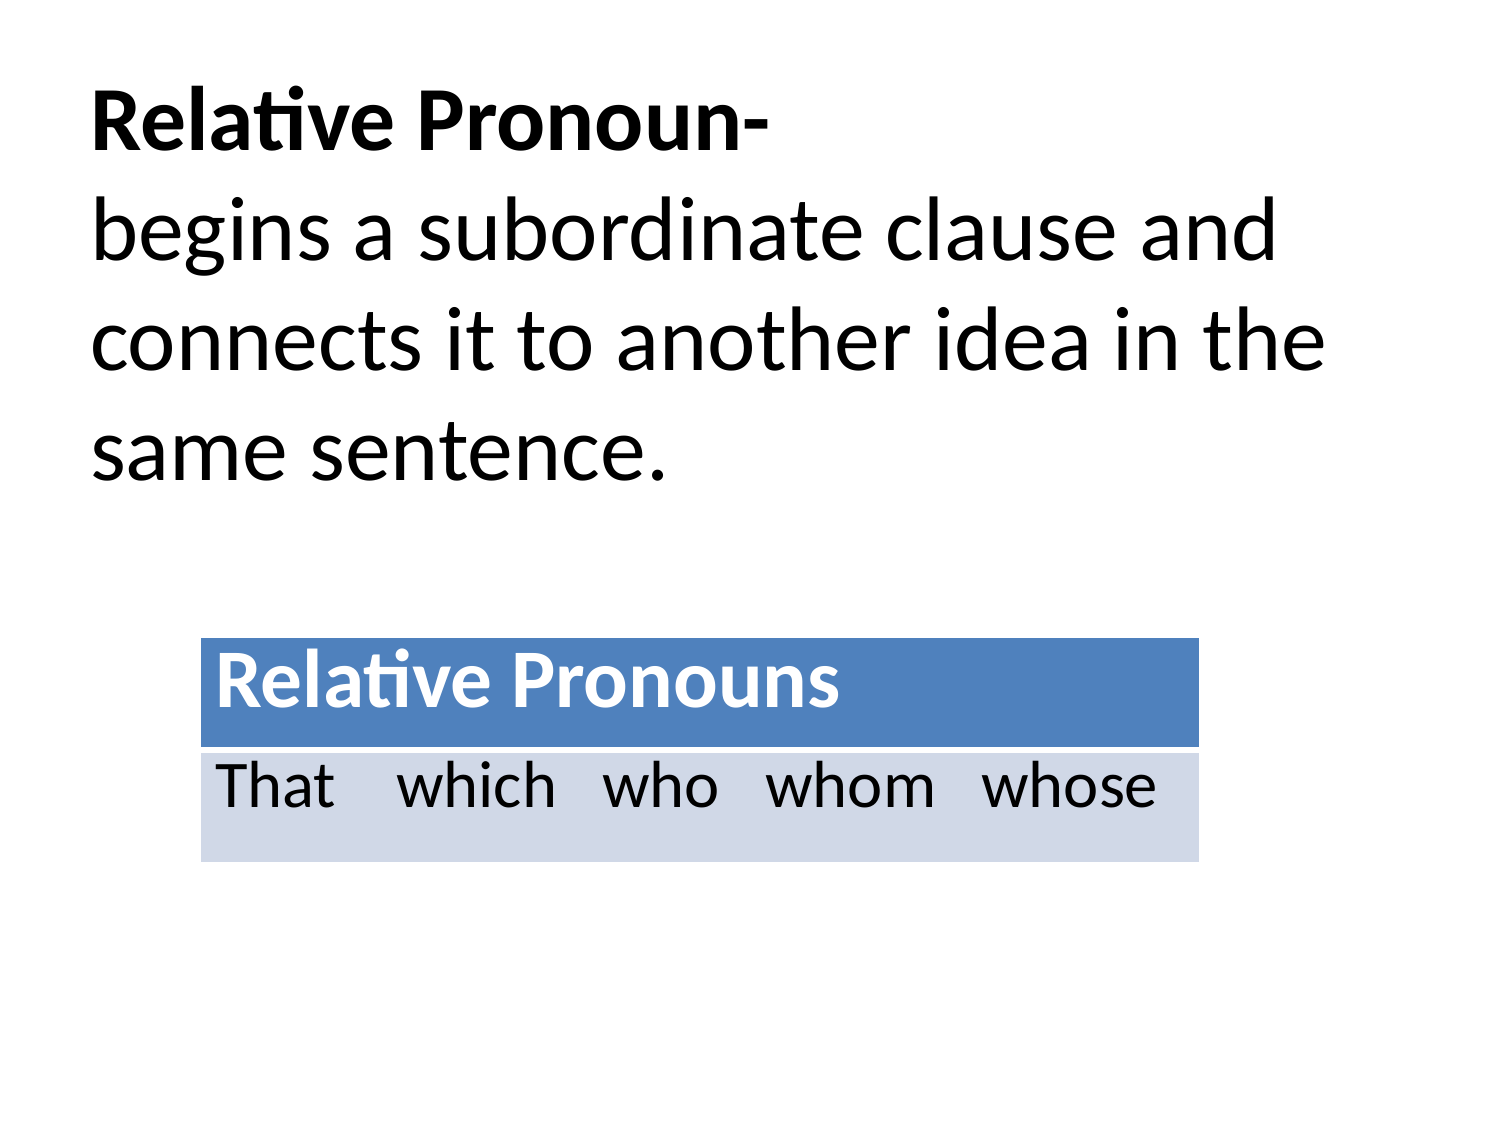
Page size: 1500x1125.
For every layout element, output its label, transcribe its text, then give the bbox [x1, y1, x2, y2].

title Relative Pronoun- begins a subordinate clause and connects it to another idea in the same sentence. [75, 45, 1425, 513]
table_cell That which who whom whose [201, 753, 1199, 862]
table_header Relative Pronouns [201, 638, 1199, 747]
